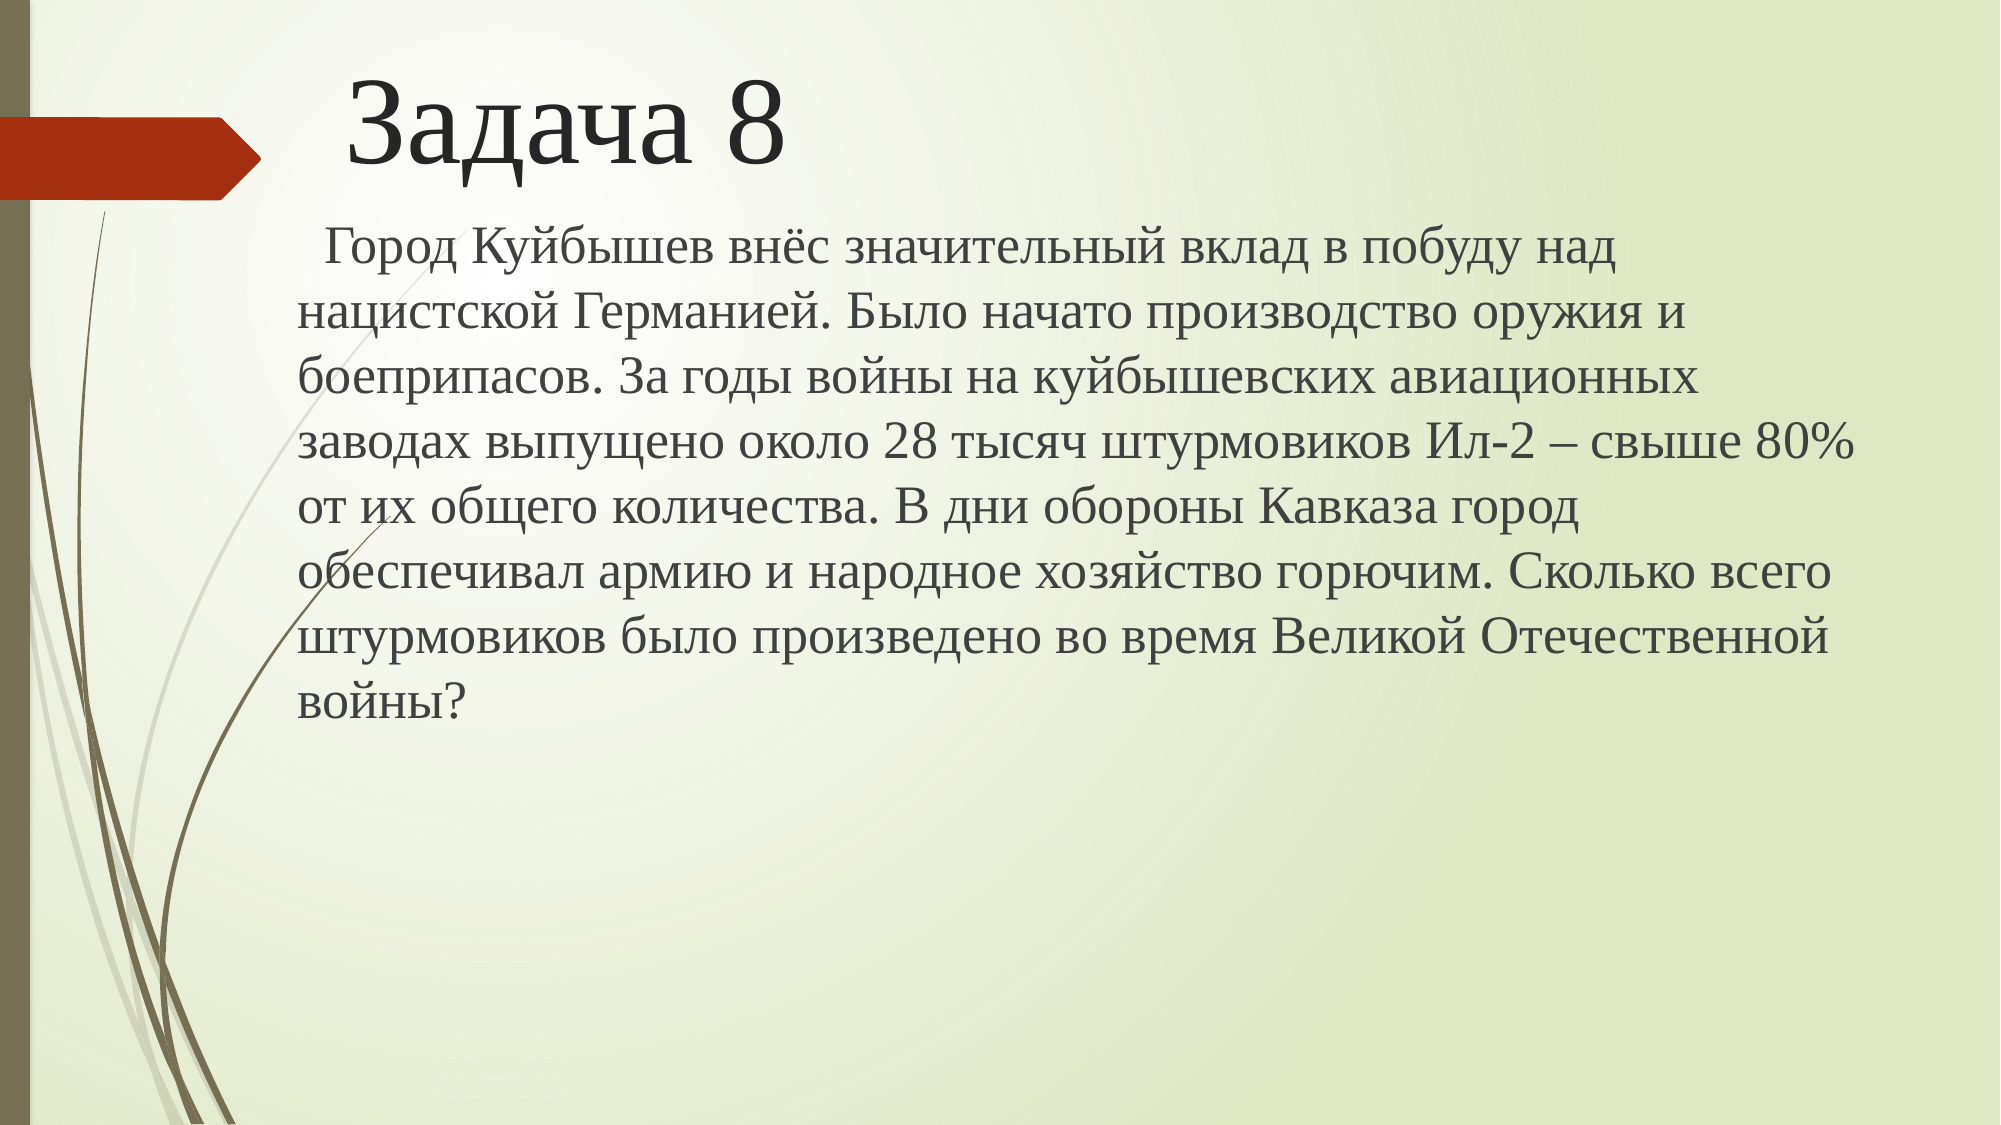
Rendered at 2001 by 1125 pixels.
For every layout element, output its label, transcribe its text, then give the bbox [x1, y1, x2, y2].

title Задача 8 [329, 31, 1888, 201]
list Город Куйбышев внёс значительный вклад в побуду над нацистской Германией. Было начато производство оружия и боеприпасов. За годы войны на куйбышевских авиационных заводах выпущено около 28 тысяч штурмовиков Ил-2 – свыше 80% от их общего количества. В дни обороны Кавказа город обеспечивал армию и народное хозяйство горючим. Сколько всего штурмовиков было произведено во время Великой Отечественной войны? [282, 201, 1888, 1093]
